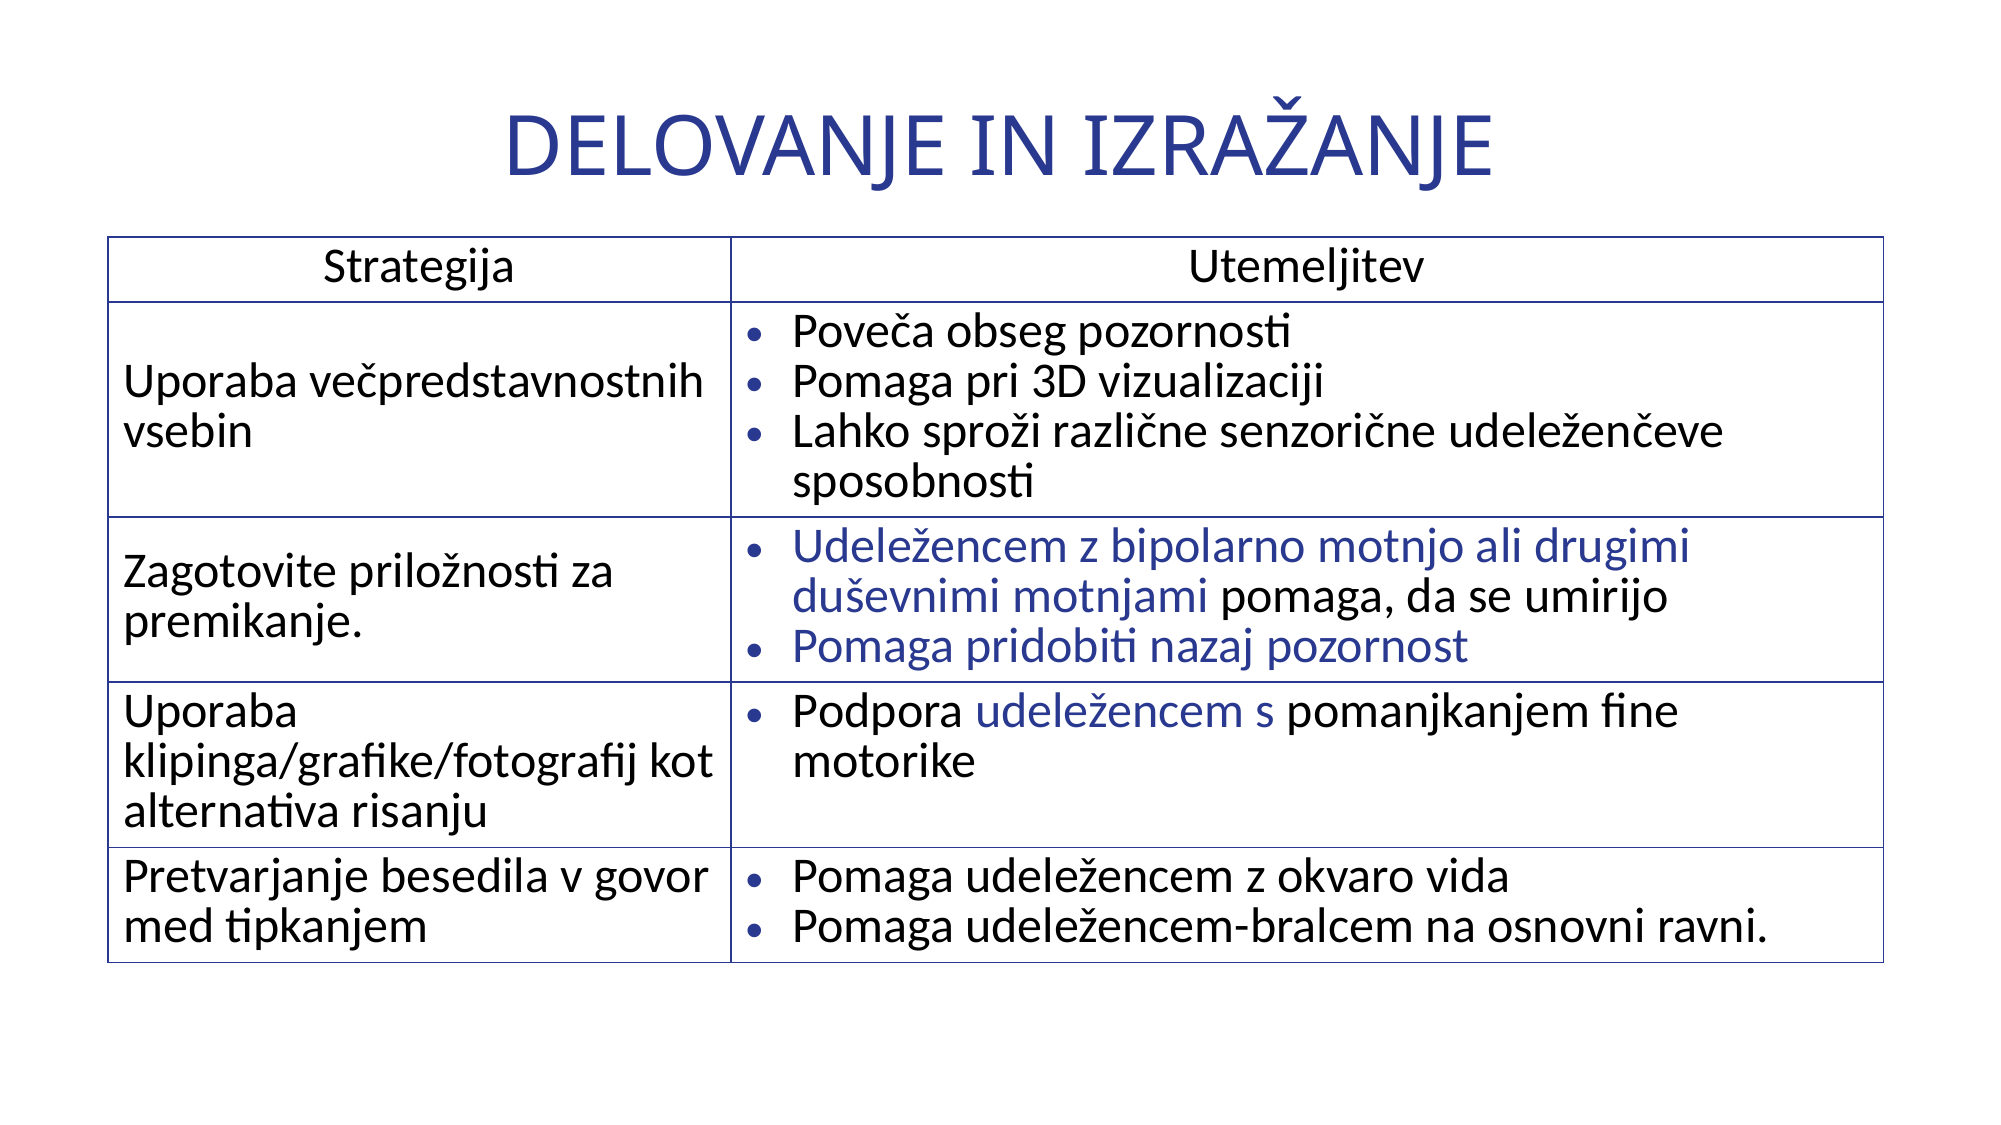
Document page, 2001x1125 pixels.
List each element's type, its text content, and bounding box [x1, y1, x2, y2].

title DELOVANJE IN IZRAŽANJE [137, 39, 1863, 236]
table_cell Udeležencem z bipolarno motnjo ali drugimi duševnimi motnjami pomaga, da se umirijo Pomaga pridobiti nazaj pozornost [732, 518, 1883, 681]
table_cell Pomaga udeležencem z okvaro vida Pomaga udeležencem-bralcem na osnovni ravni. [732, 848, 1883, 962]
table_cell Uporaba klipinga/grafike/fotografij kot alternativa risanju [109, 683, 730, 847]
table_cell Poveča obseg pozornosti Pomaga pri 3D vizualizaciji Lahko sproži različne senzorične udeleženčeve sposobnosti [732, 303, 1883, 516]
table_cell Zagotovite priložnosti za premikanje. [109, 518, 730, 681]
table_header Strategija [109, 238, 730, 301]
table_cell Podpora udeležencem s pomanjkanjem fine motorike [732, 683, 1883, 847]
table_cell Uporaba večpredstavnostnih vsebin [109, 303, 730, 516]
table_header Utemeljitev [732, 238, 1883, 301]
table_cell Pretvarjanje besedila v govor med tipkanjem [109, 848, 730, 962]
